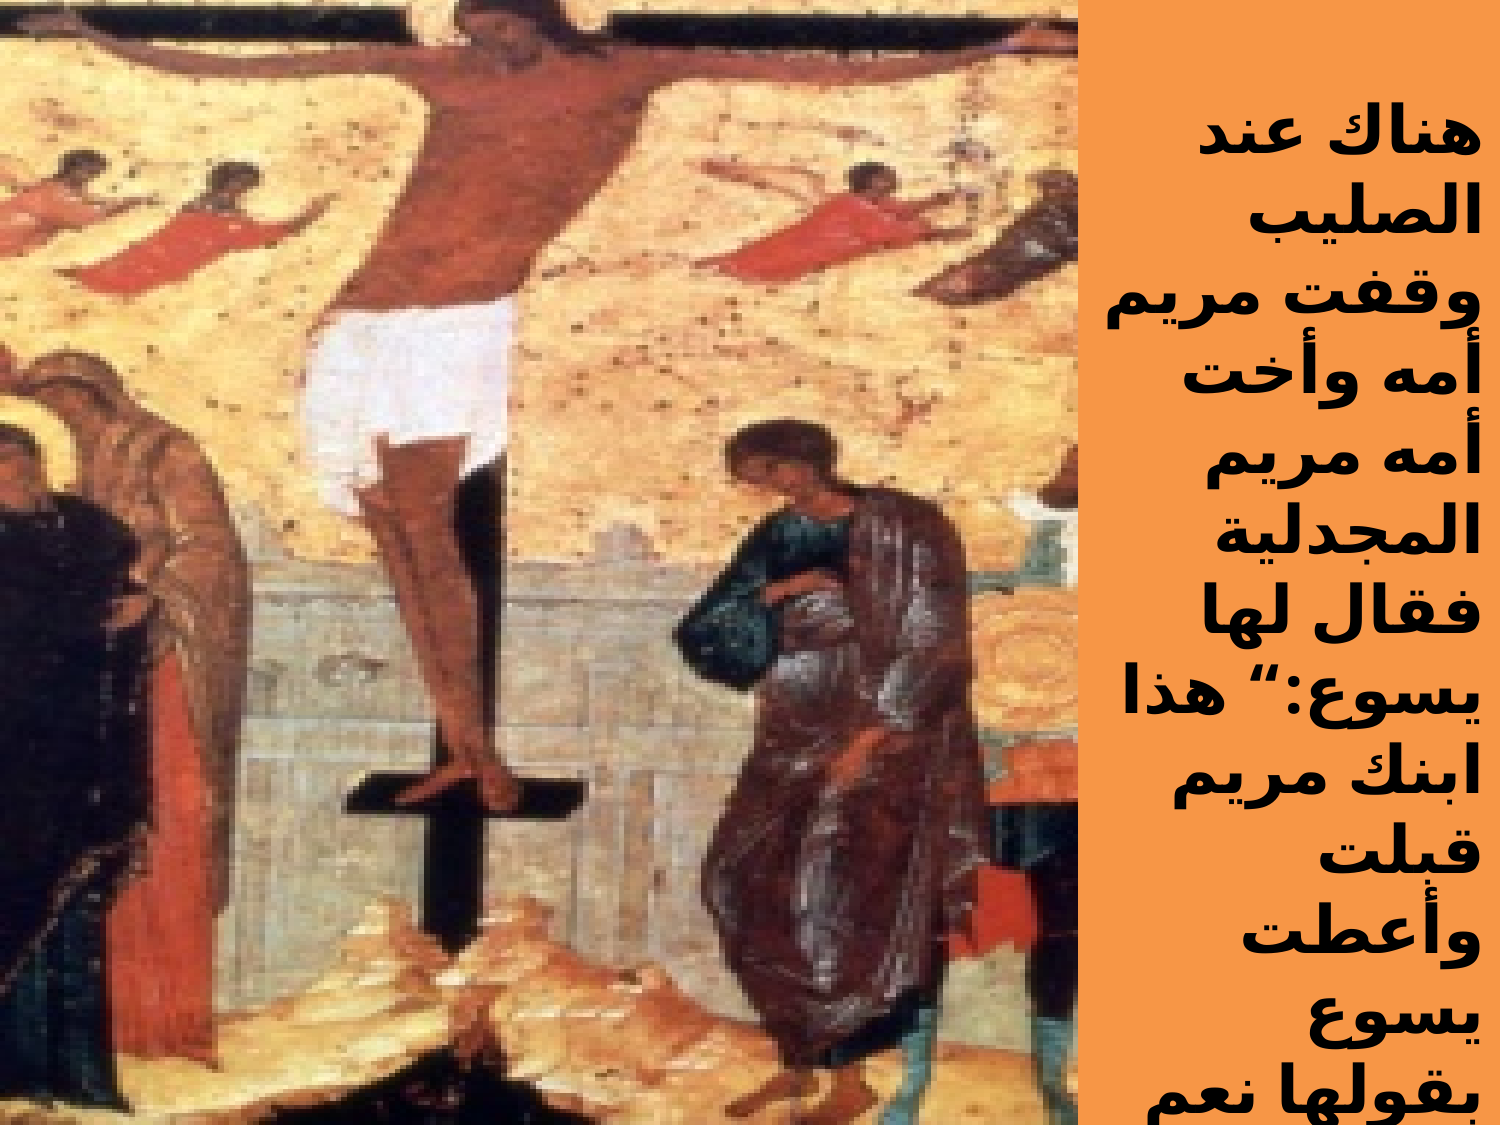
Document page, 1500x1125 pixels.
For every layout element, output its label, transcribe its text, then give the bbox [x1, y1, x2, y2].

text_box هناك عند الصليب وقفت مريم أمه وأخت أمه مريم المجدلية فقال لها يسوع:“ هذا ابنك مريم قبلت وأعطت يسوع بقولها نعم لكل مخططات الله لتصبح أمنا لنستقبلها على غرار يوحنا [1079, 0, 1500, 1125]
picture [0, 0, 1079, 1125]
